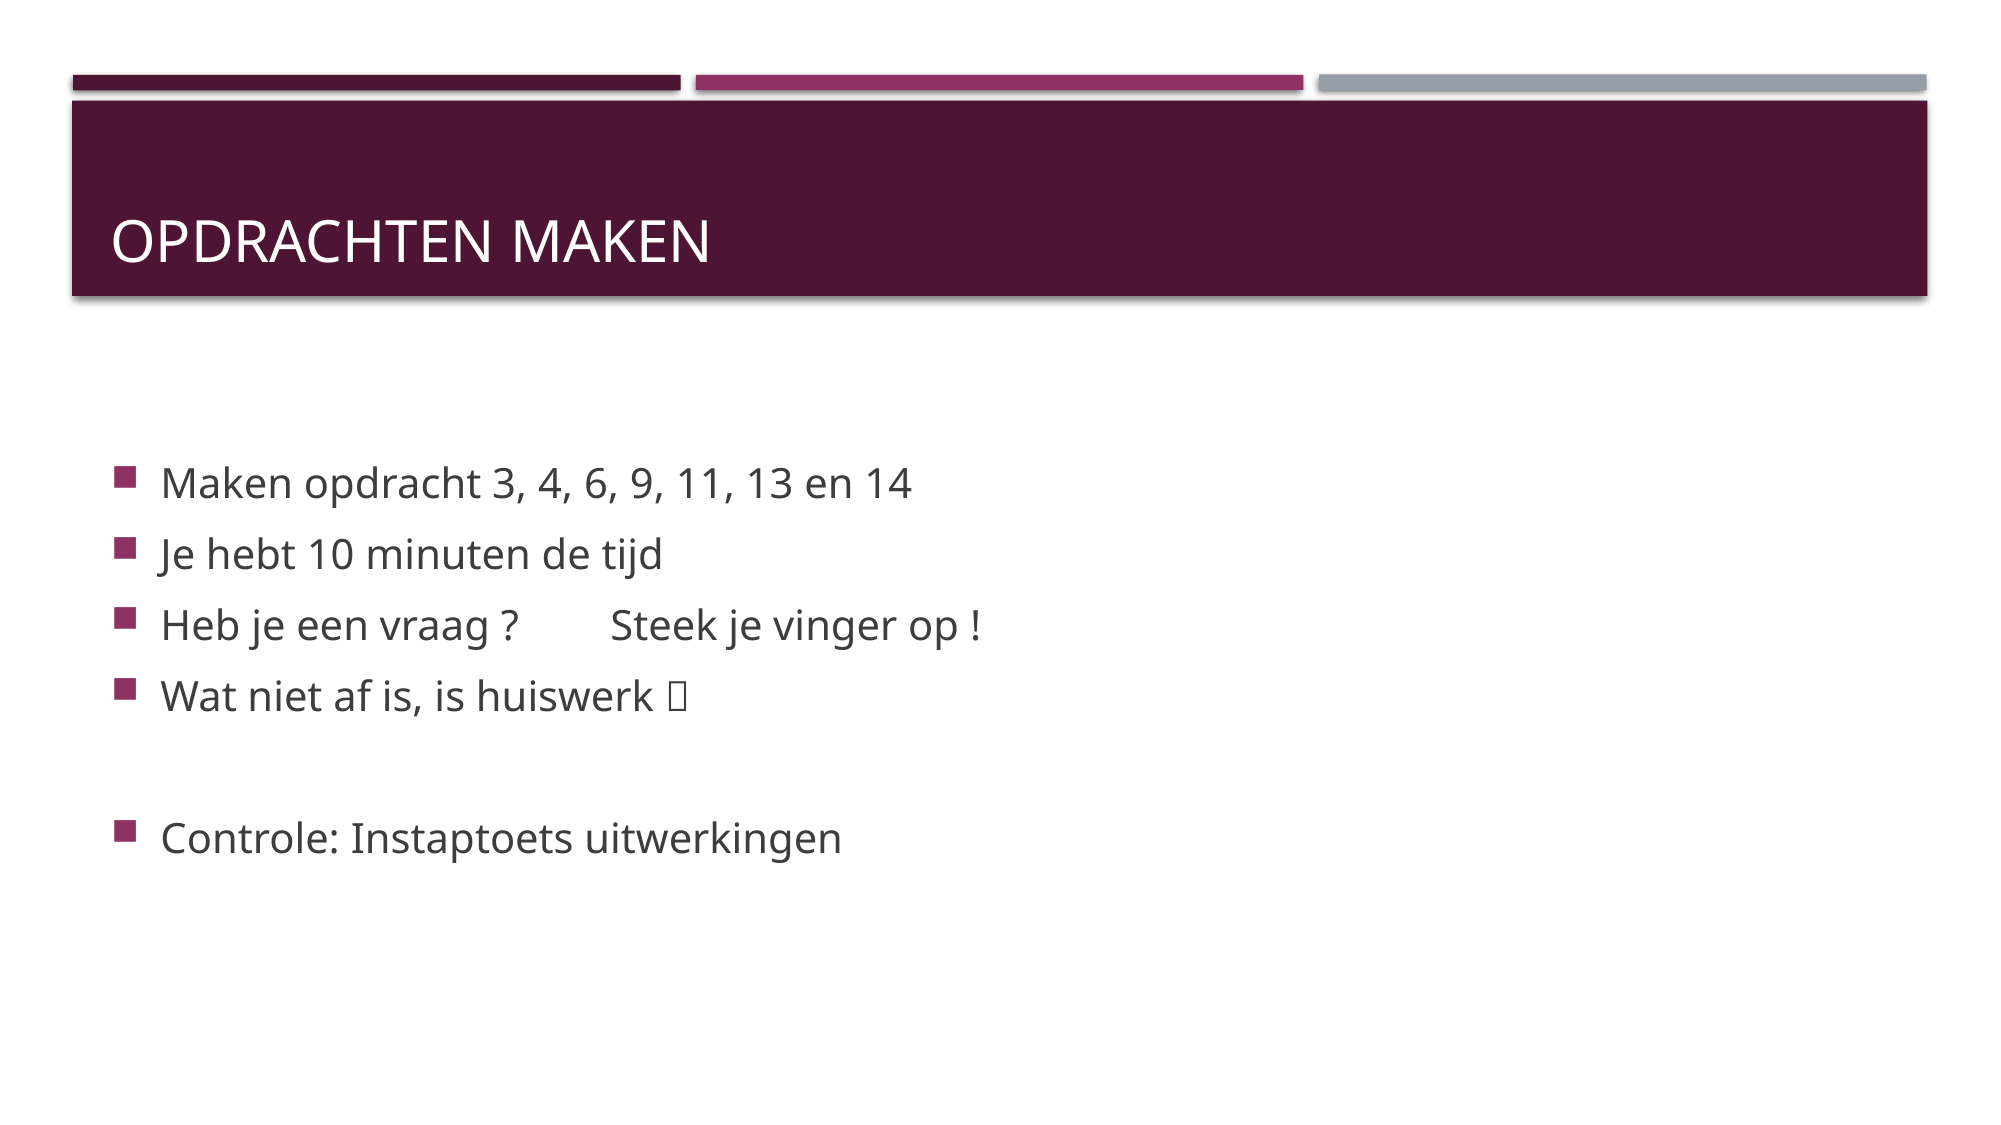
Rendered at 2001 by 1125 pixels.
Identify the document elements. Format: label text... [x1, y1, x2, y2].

title Opdrachten maken [95, 115, 1905, 282]
list Maken opdracht 3, 4, 6, 9, 11, 13 en 14 Je hebt 10 minuten de tijd Heb je een vraag ? Steek je vinger op ! Wat niet af is, is huiswerk  Controle: Instaptoets uitwerkingen [95, 357, 1905, 962]
